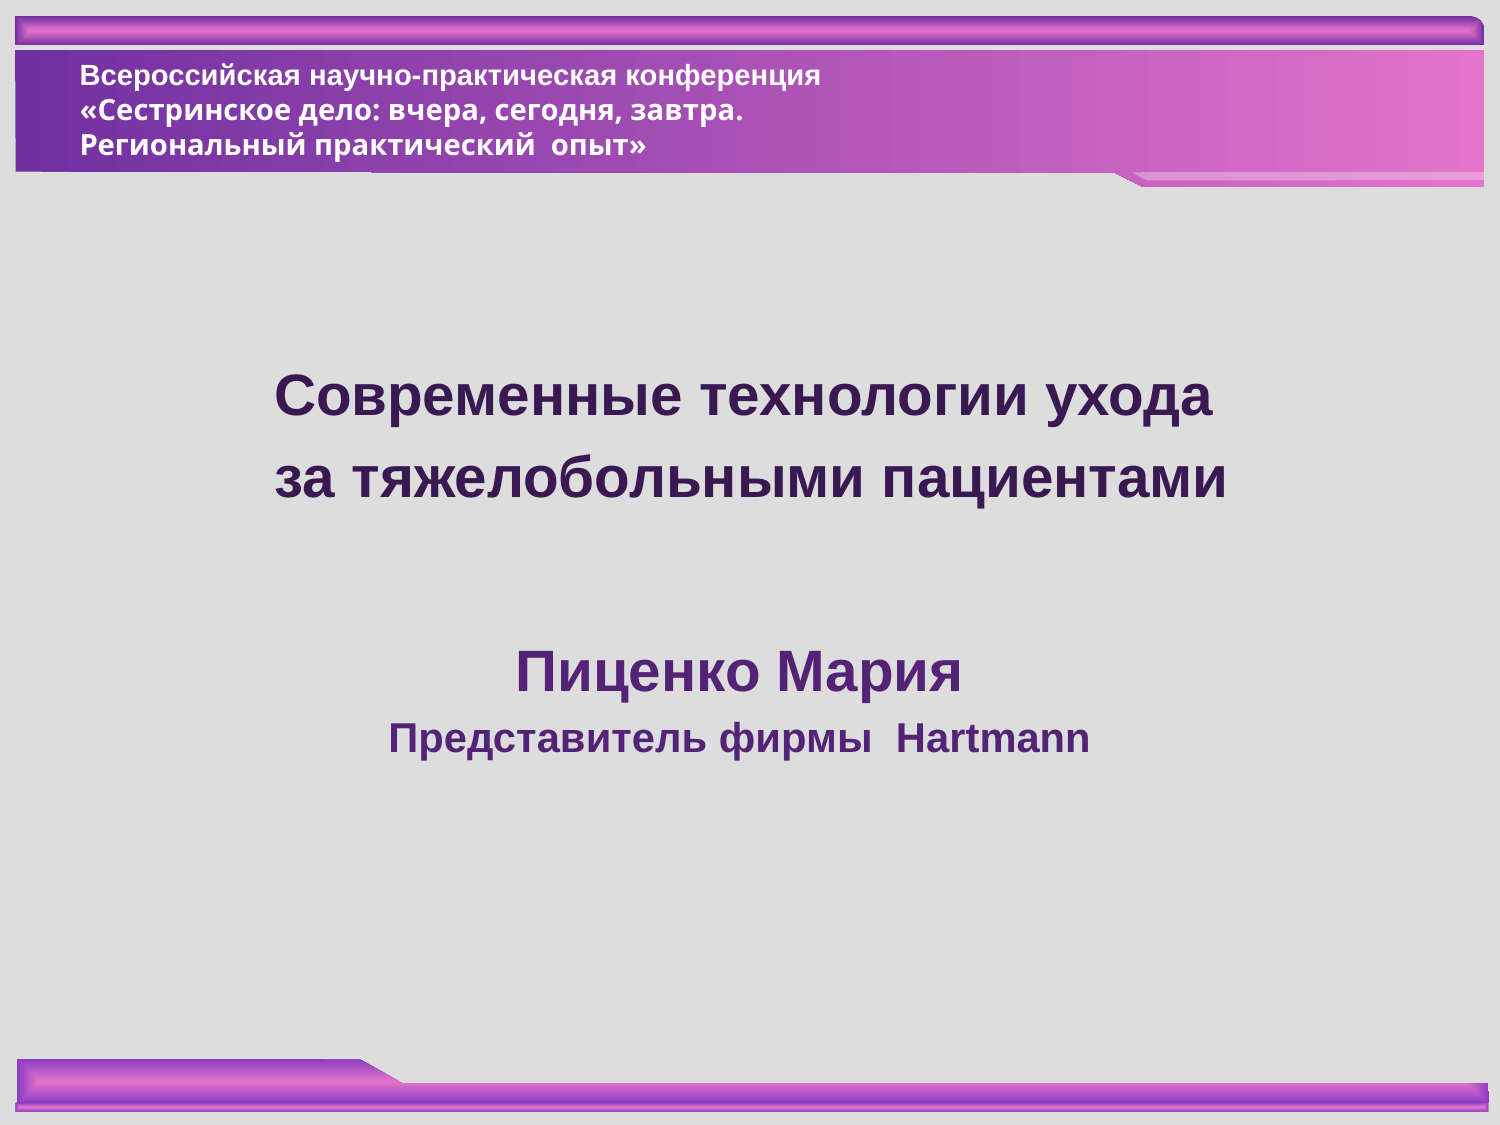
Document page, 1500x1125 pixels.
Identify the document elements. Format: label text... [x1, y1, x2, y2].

list Современные технологии ухода за тяжелобольными пациентами [76, 350, 1427, 587]
text_box Пиценко Мария Представитель фирмы Hartmann [64, 625, 1415, 791]
